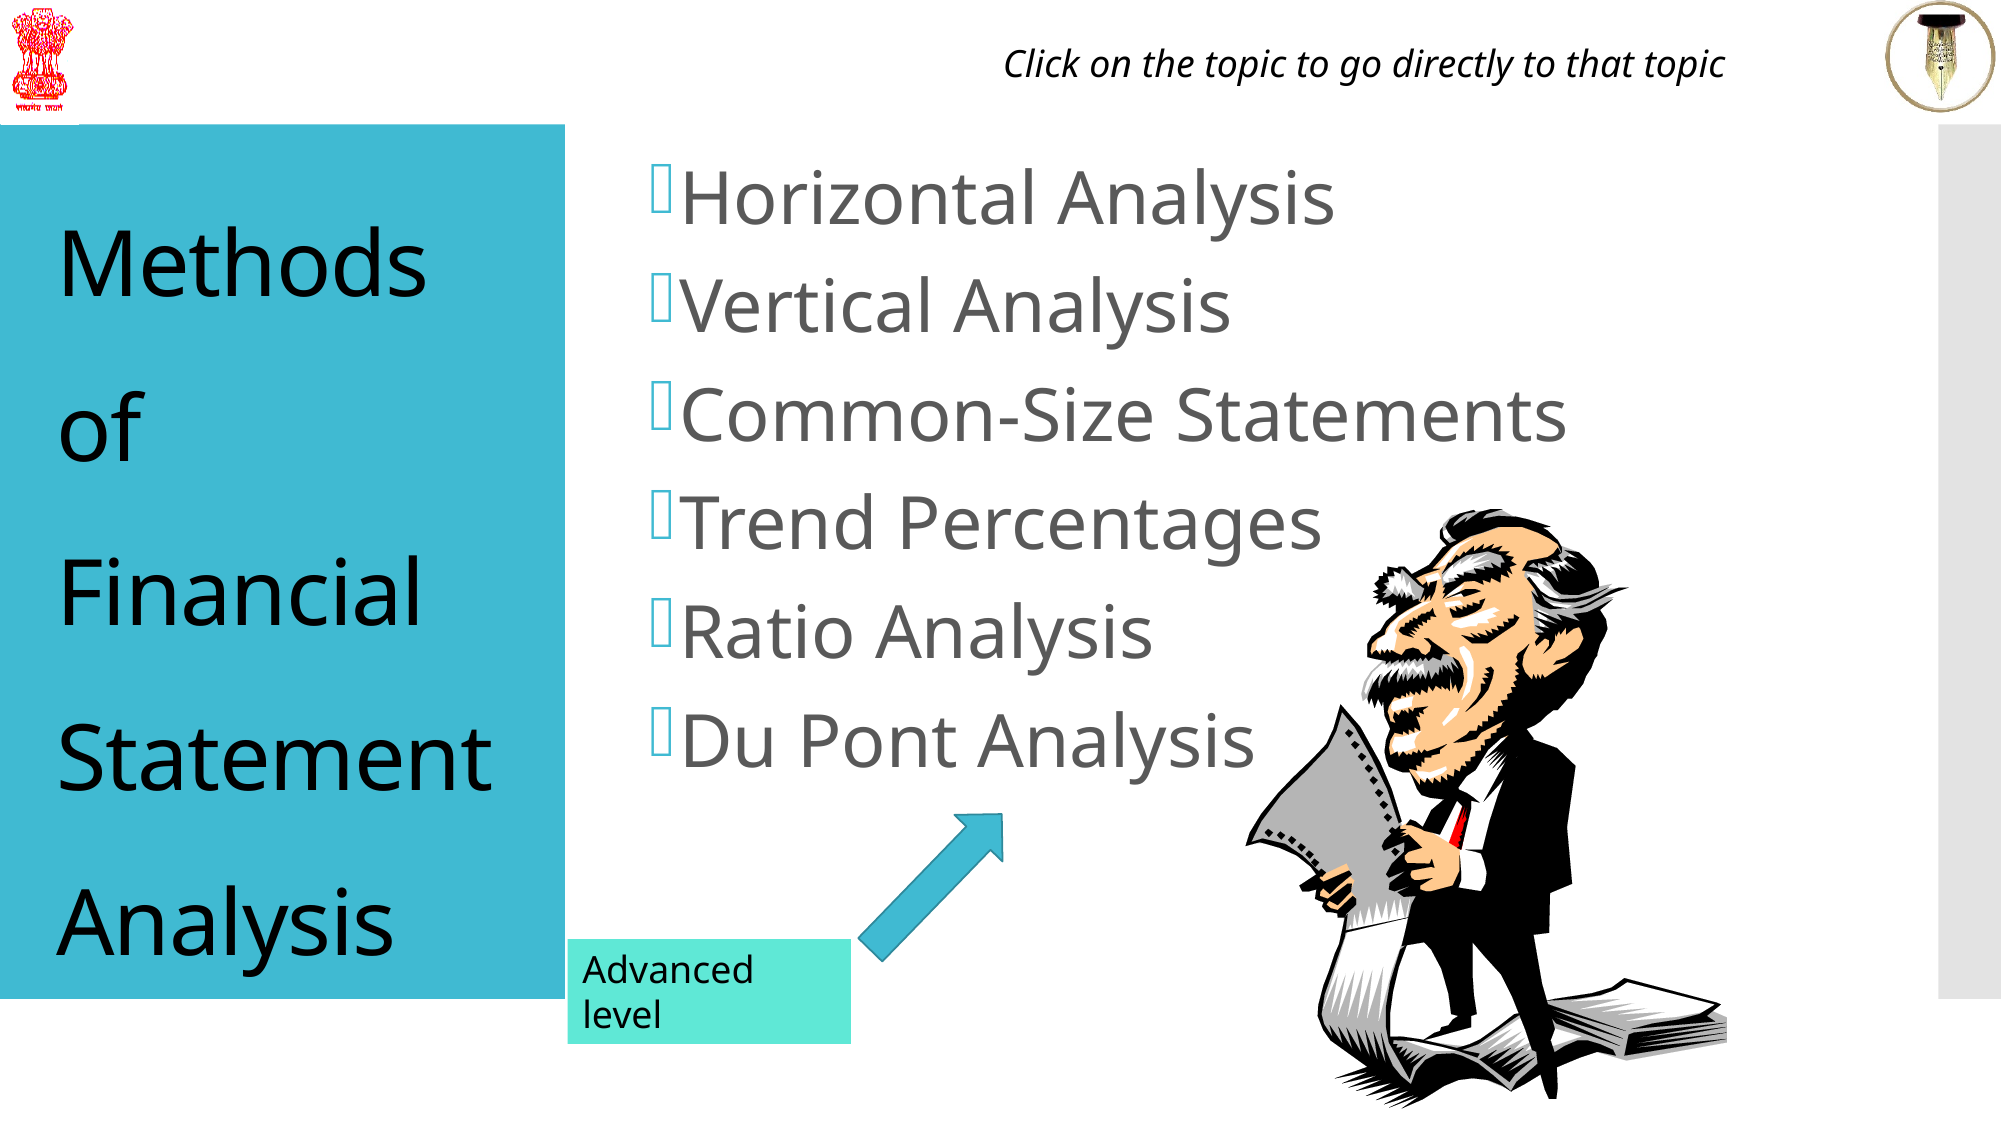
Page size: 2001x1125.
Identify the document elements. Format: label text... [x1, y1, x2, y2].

picture [1884, 0, 1996, 113]
list Horizontal Analysis Vertical Analysis Common-Size Statements Trend Percentages Ratio Analysis Du Pont Analysis [634, 153, 1910, 791]
text_box Click on the topic to go directly to that topic [988, 32, 1839, 92]
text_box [1237, 499, 1751, 1117]
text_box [0, 0, 79, 125]
title Methods of Financial Statement Analysis [41, 184, 525, 940]
text_box [857, 813, 1004, 963]
text_box Advanced level [567, 939, 851, 1044]
